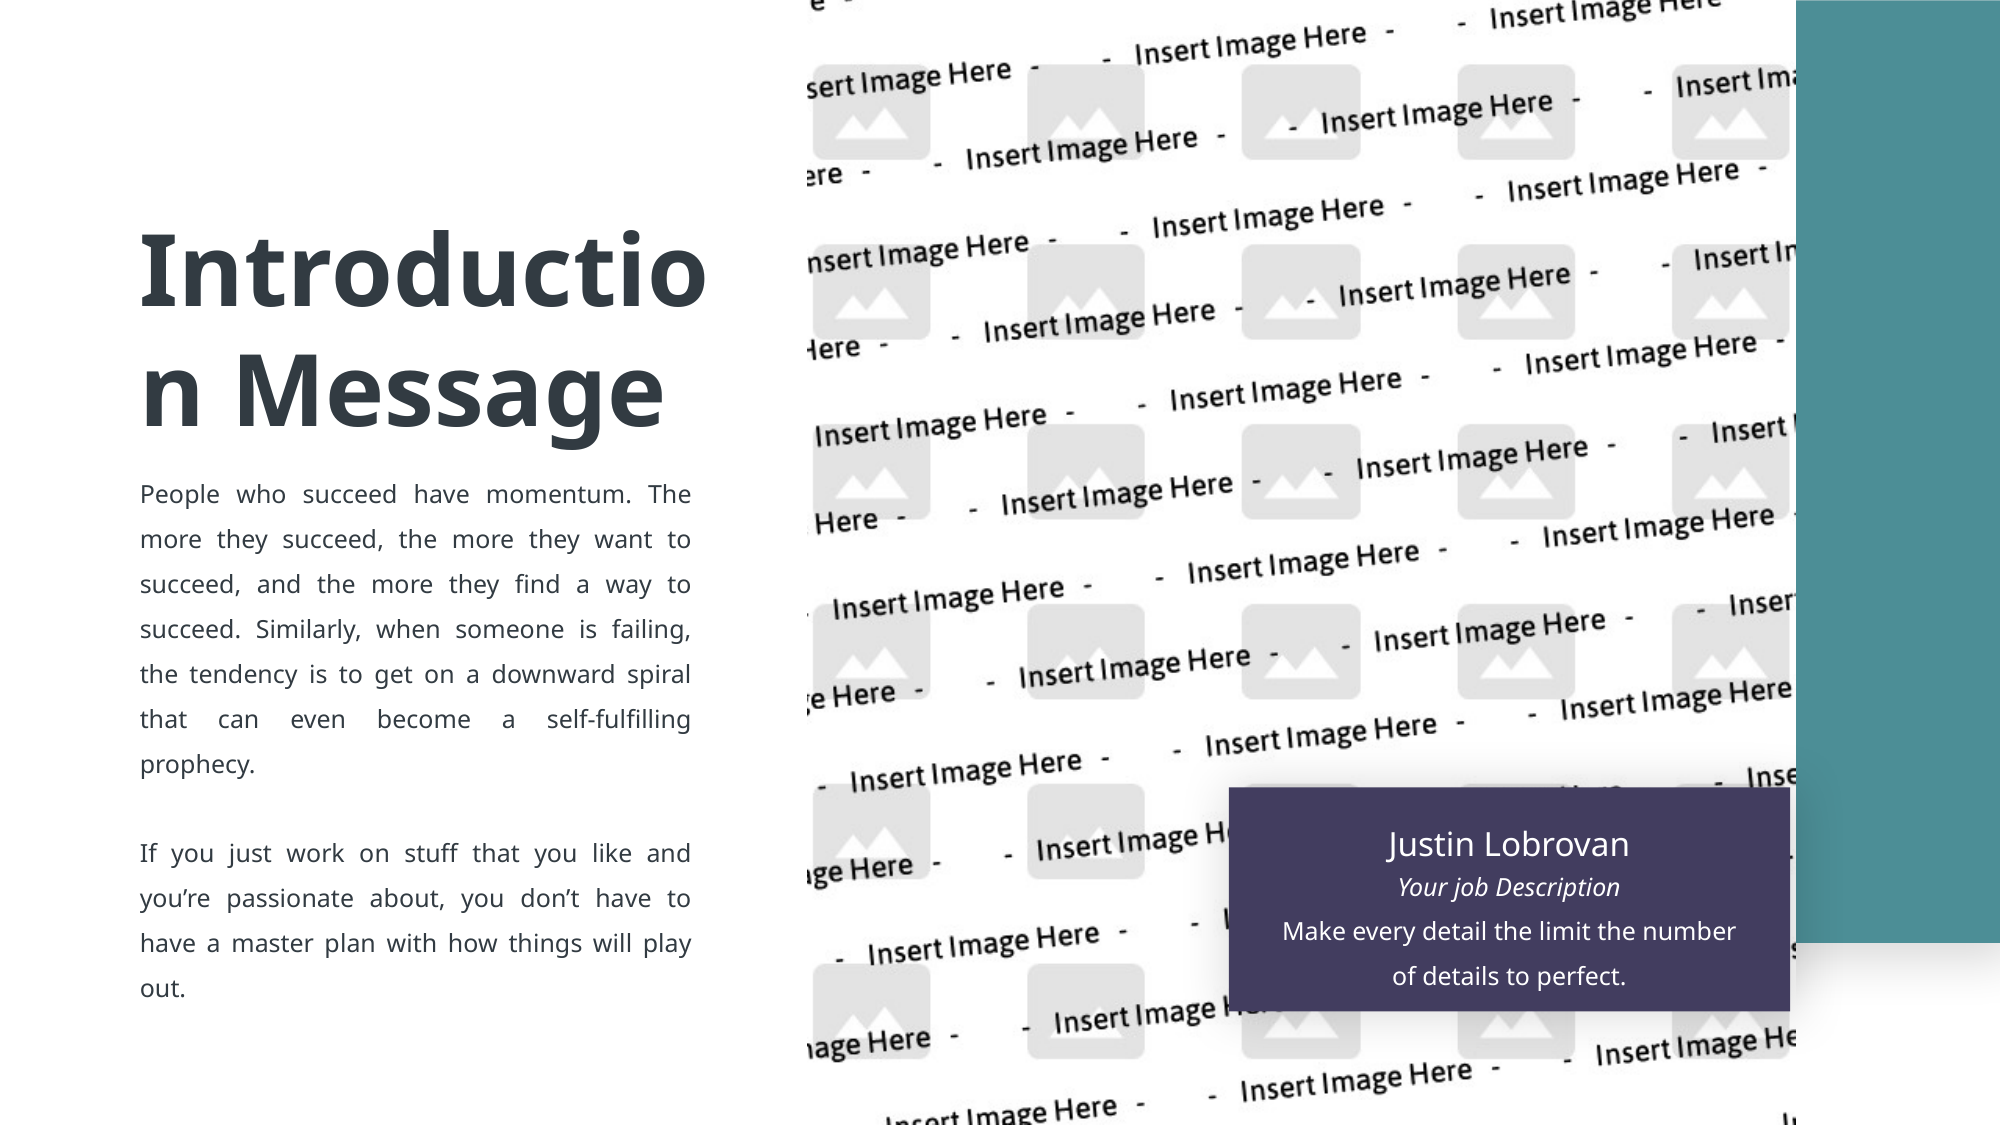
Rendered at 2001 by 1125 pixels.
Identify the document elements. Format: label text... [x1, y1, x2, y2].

picture [807, 0, 1796, 1125]
text_box Introduction Message [125, 198, 736, 454]
text_box People who succeed have momentum. The more they succeed, the more they want to succeed, and the more they find a way to succeed. Similarly, when someone is failing, the tendency is to get on a downward spiral that can even become a self-fulfilling prophecy. If you just work on stuff that you like and you’re passionate about, you don’t have to have a master plan with how things will play out. [124, 456, 708, 1010]
text_box [1796, 0, 2000, 944]
